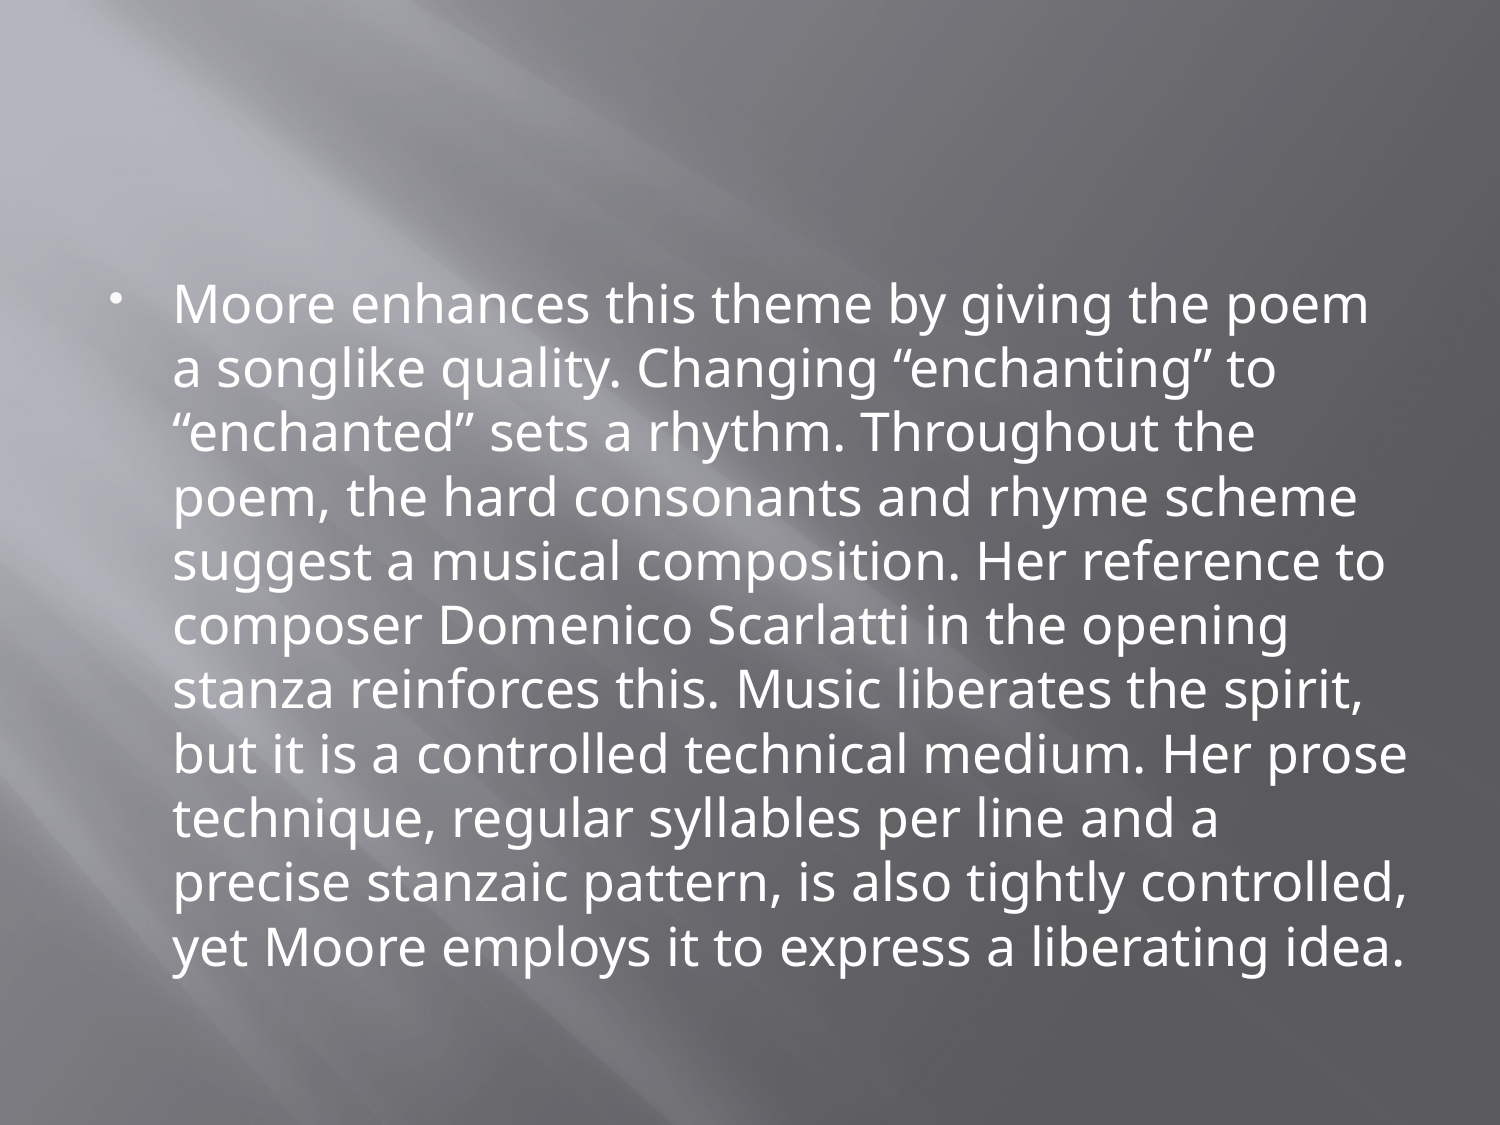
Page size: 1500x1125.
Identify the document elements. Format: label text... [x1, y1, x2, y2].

list Moore enhances this theme by giving the poem a songlike quality. Changing “enchanting” to “enchanted” sets a rhythm. Throughout the poem, the hard consonants and rhyme scheme suggest a musical composition. Her reference to composer Domenico Scarlatti in the opening stanza reinforces this. Music liberates the spirit, but it is a controlled technical medium. Her prose technique, regular syllables per line and a precise stanzaic pattern, is also tightly controlled, yet Moore employs it to express a liberating idea. [75, 262, 1425, 1035]
